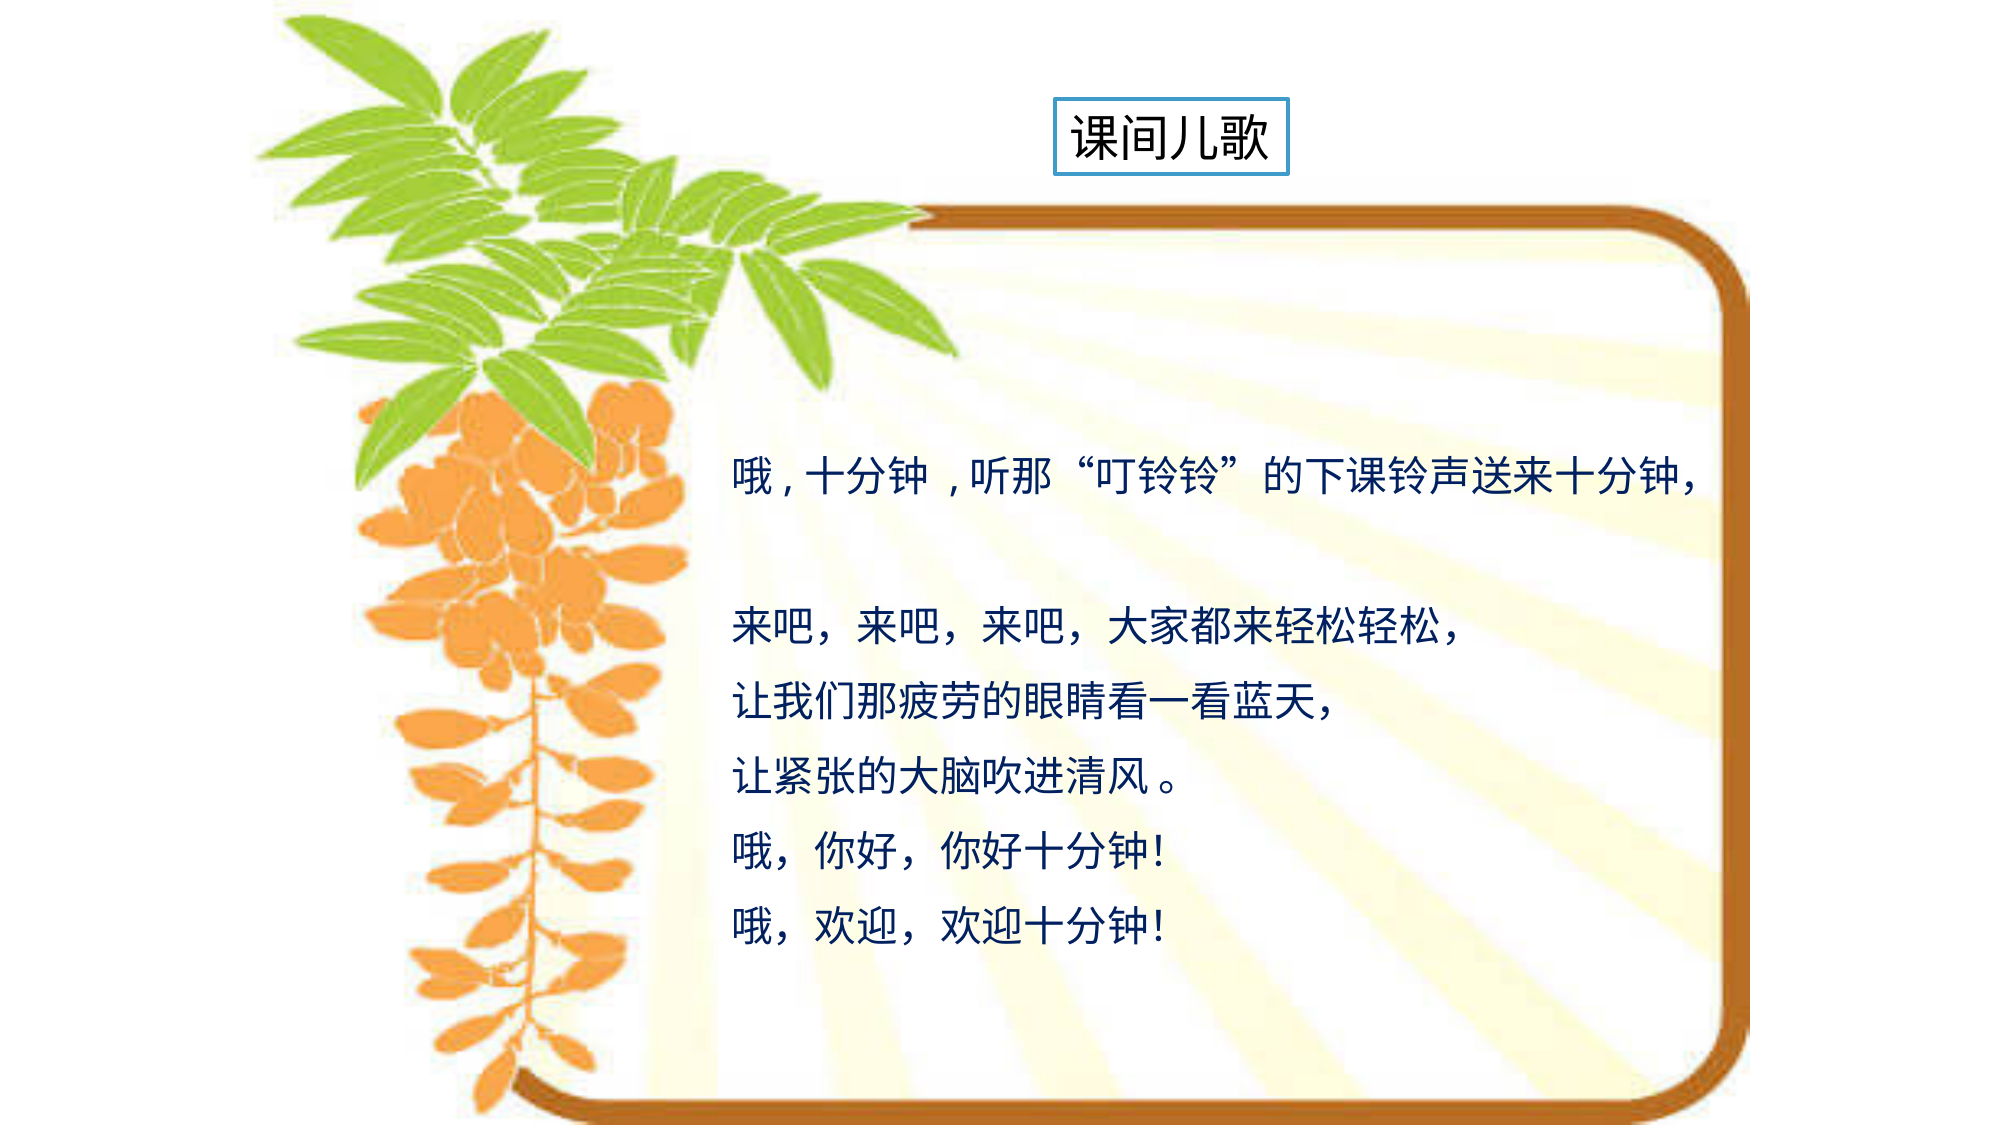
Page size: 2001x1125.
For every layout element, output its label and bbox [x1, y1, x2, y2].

picture [249, 0, 1751, 1125]
